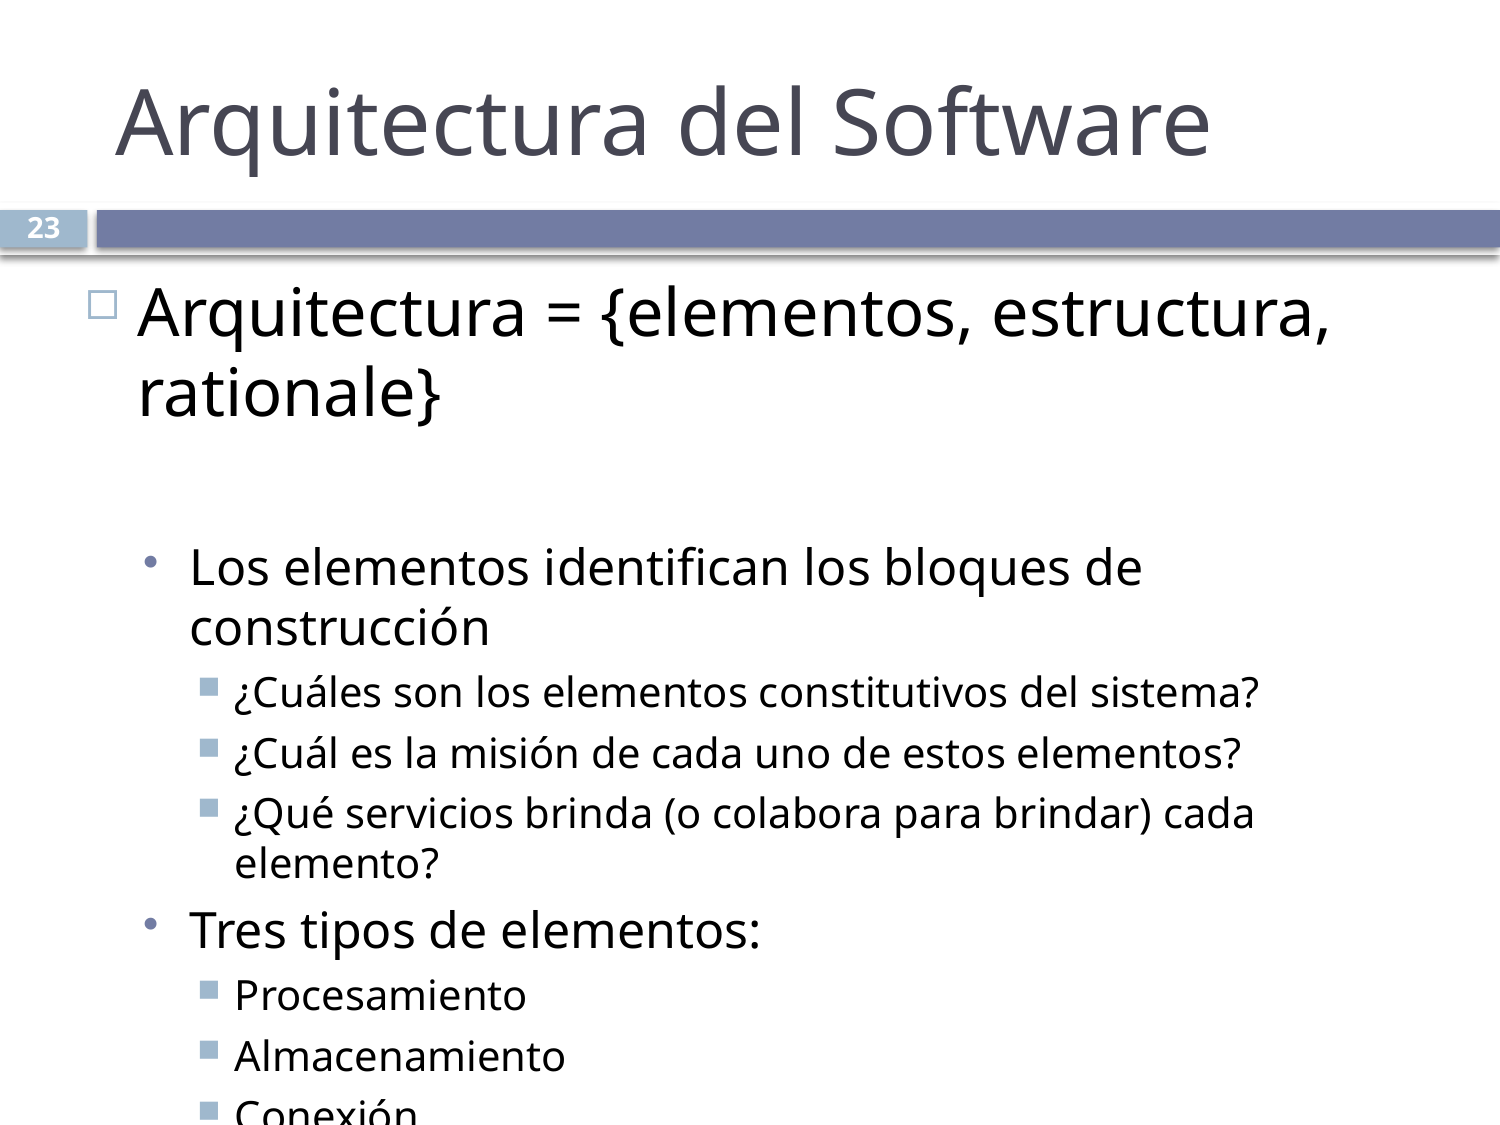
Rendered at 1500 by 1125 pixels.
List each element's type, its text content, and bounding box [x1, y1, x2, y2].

slide_number 23 [0, 208, 88, 249]
list Arquitectura = {elementos, estructura, rationale} Los elementos identifican los bloques de construcción ¿Cuáles son los elementos constitutivos del sistema? ¿Cuál es la misión de cada uno de estos elementos? ¿Qué servicios brinda (o colabora para brindar) cada elemento? Tres tipos de elementos: Procesamiento Almacenamiento Conexión [70, 262, 1438, 1020]
title Arquitectura del Software [100, 37, 1438, 200]
